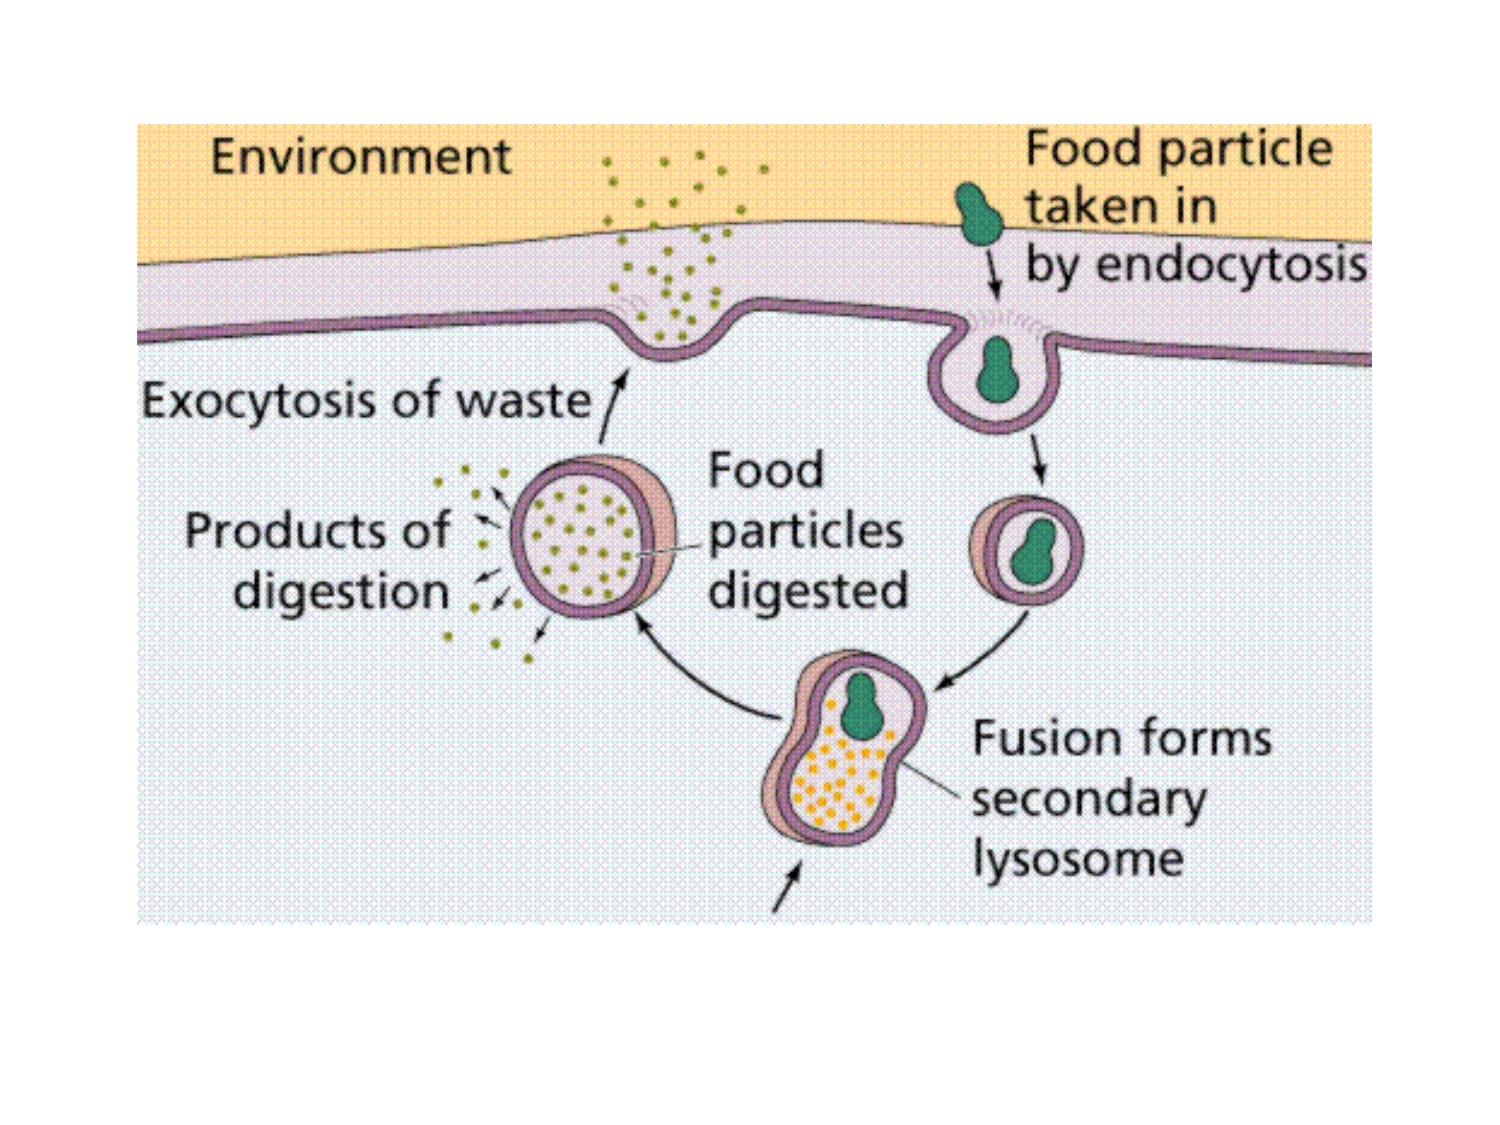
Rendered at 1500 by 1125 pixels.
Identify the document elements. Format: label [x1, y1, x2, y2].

picture [137, 124, 1372, 926]
